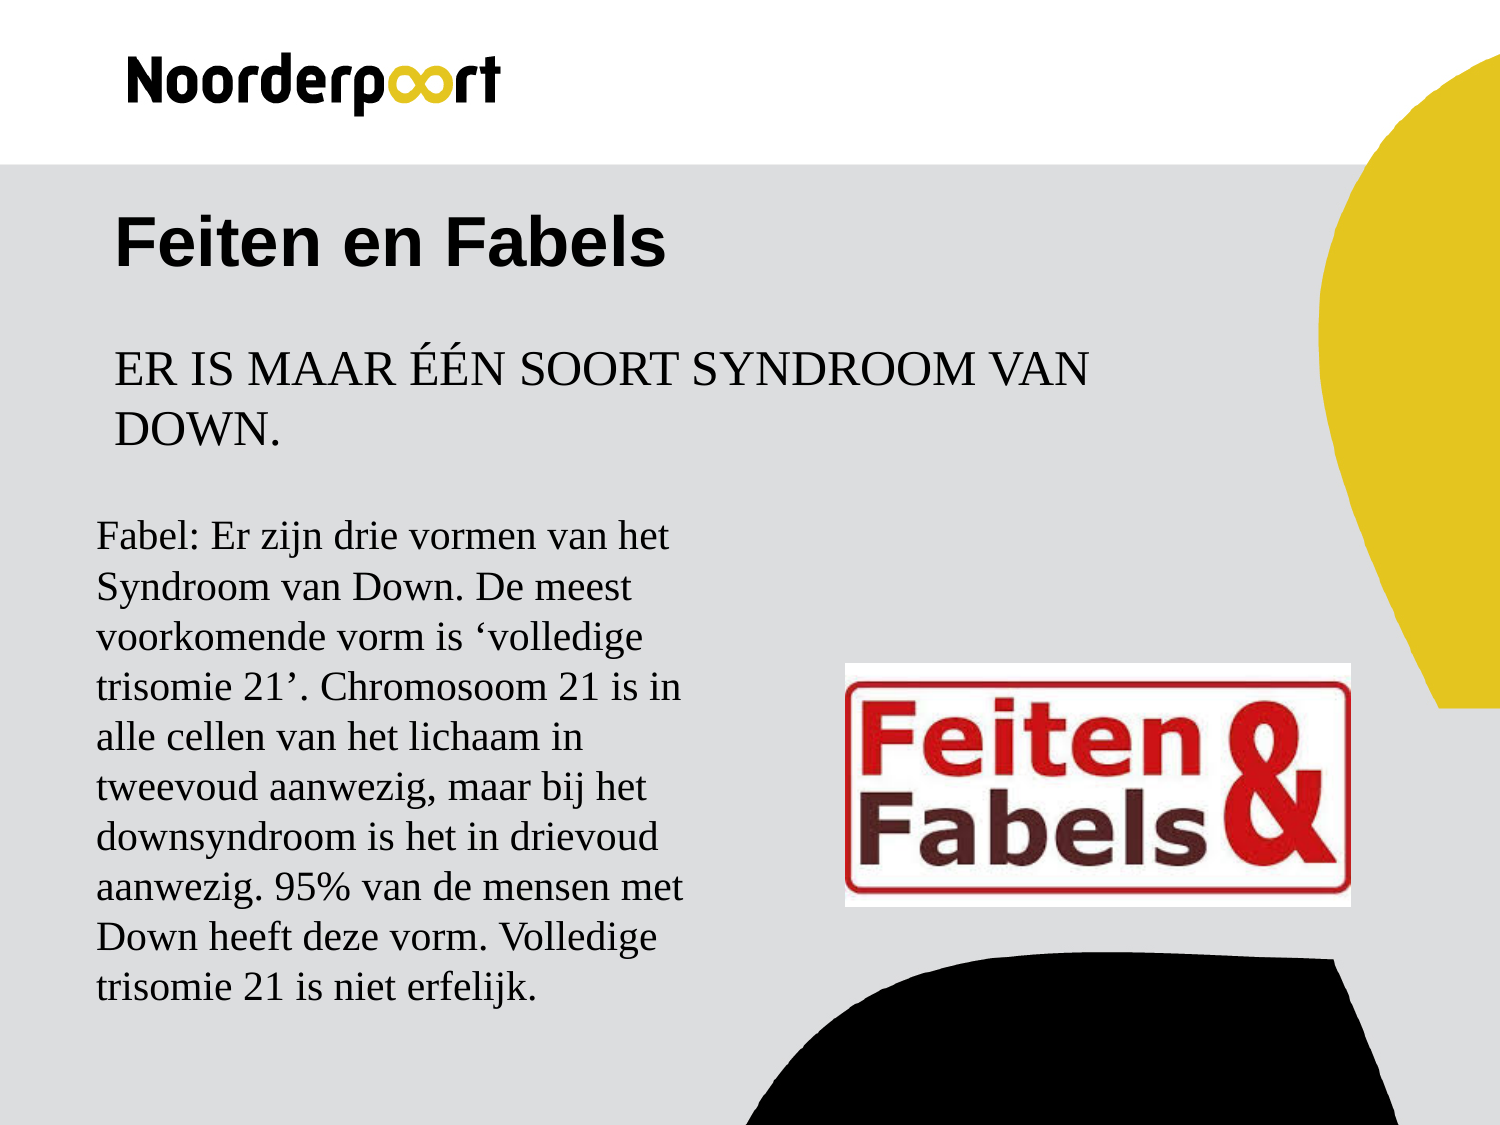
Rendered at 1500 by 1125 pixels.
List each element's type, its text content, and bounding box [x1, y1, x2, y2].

text_box Fabel: Er zijn drie vormen van het Syndroom van Down. De meest voorkomende vorm is ‘volledige trisomie 21’. Chromosoom 21 is in alle cellen van het lichaam in tweevoud aanwezig, maar bij het downsyndroom is het in drievoud aanwezig. 95% van de mensen met Down heeft deze vorm. Volledige trisomie 21 is niet erfelijk. [81, 501, 759, 1016]
title Feiten en Fabels [99, 185, 1283, 292]
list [845, 662, 1351, 908]
text_box ER IS MAAR ÉÉN SOORT syndroom van DOWN. [99, 328, 1161, 463]
picture [0, 0, 1500, 1125]
